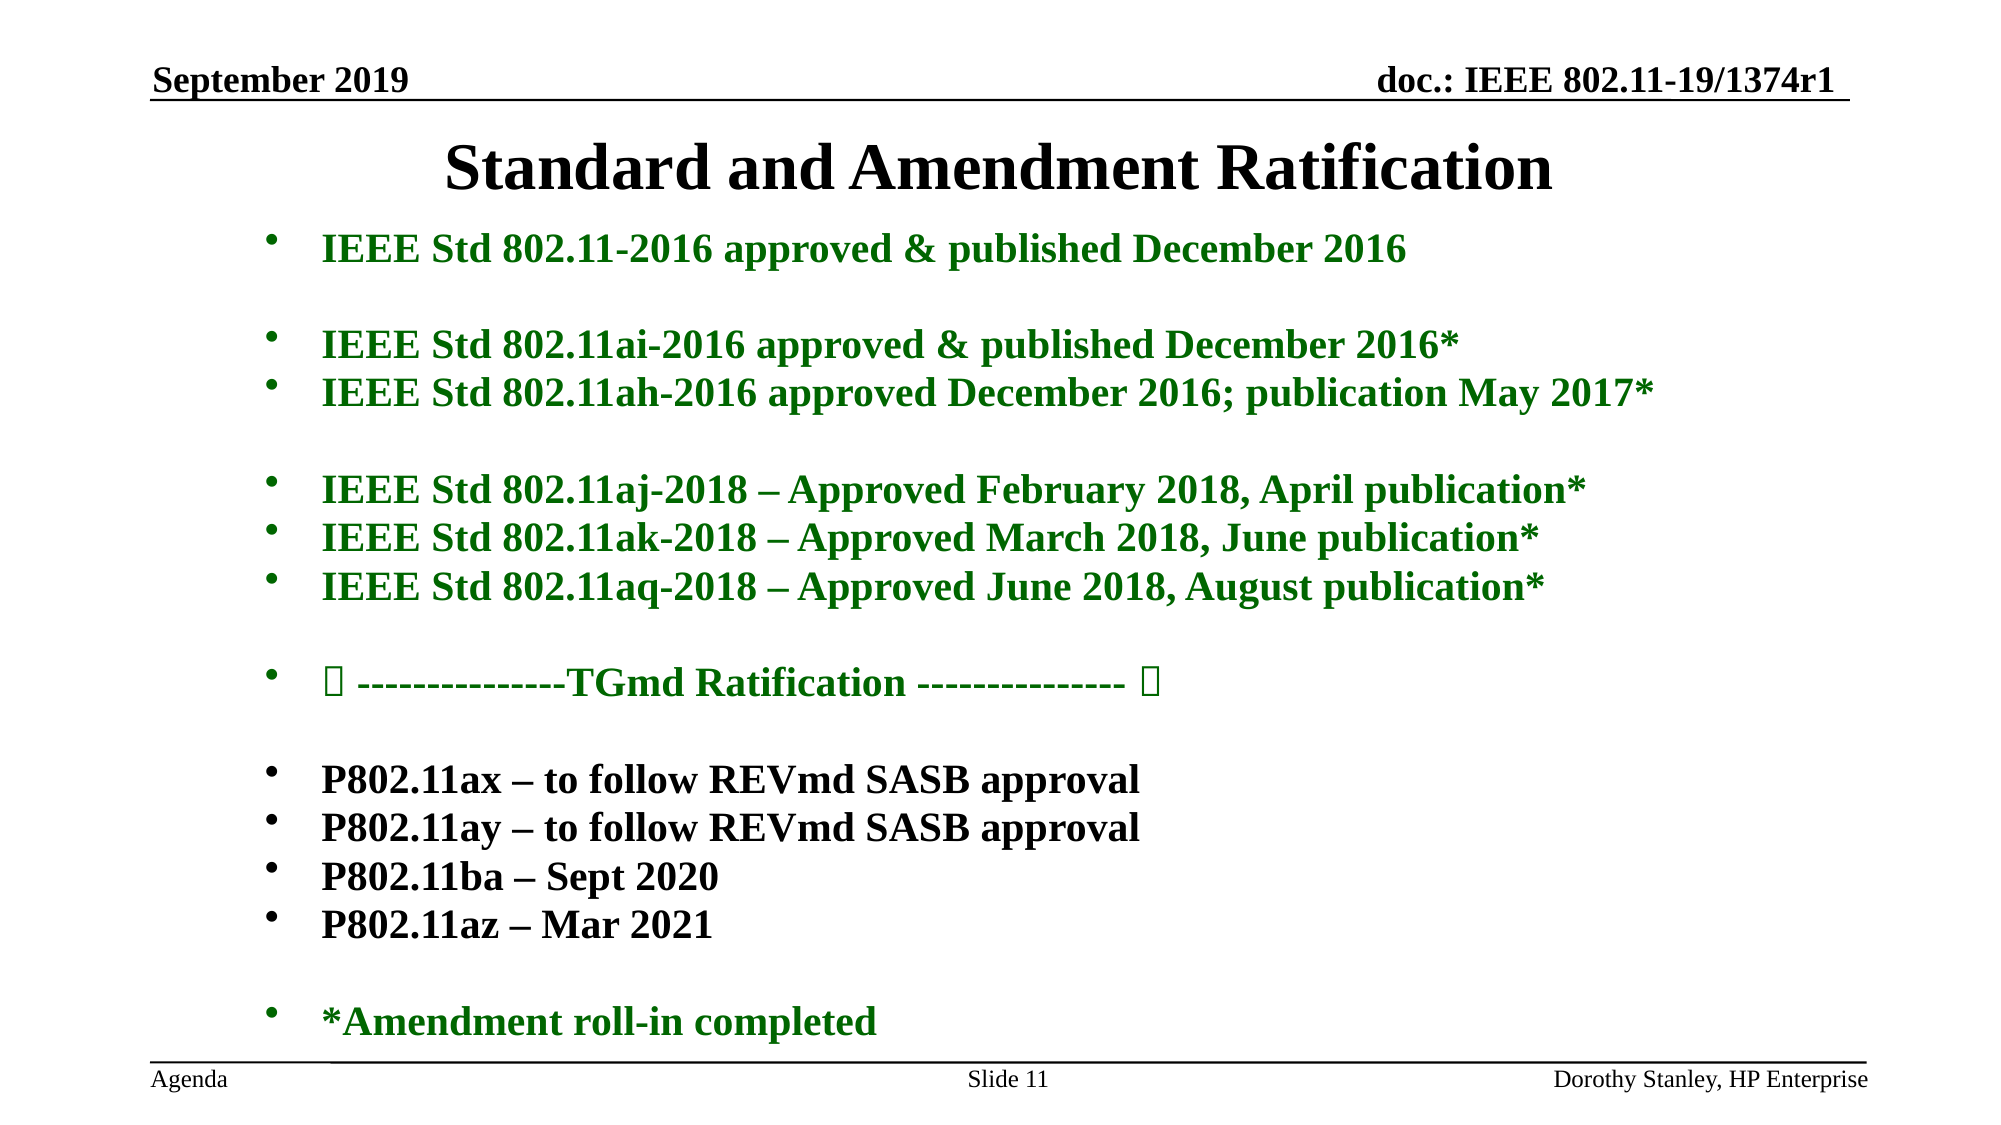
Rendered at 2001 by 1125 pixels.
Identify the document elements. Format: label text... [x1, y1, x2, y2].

list IEEE Std 802.11-2016 approved & published December 2016 IEEE Std 802.11ai-2016 approved & published December 2016* IEEE Std 802.11ah-2016 approved December 2016; publication May 2017* IEEE Std 802.11aj-2018 – Approved February 2018, April publication* IEEE Std 802.11ak-2018 – Approved March 2018, June publication* IEEE Std 802.11aq-2018 – Approved June 2018, August publication*  ---------------TGmd Ratification ---------------  P802.11ax – to follow REVmd SASB approval P802.11ay – to follow REVmd SASB approval P802.11ba – Sept 2020 P802.11az – Mar 2021 *Amendment roll-in completed [249, 222, 1800, 1078]
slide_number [152, 54, 567, 100]
title Standard and Amendment Ratification [362, 75, 1638, 222]
slide_number Slide 11 [966, 1078, 1051, 1093]
footer Dorothy Stanley, HP Enterprise [1549, 1062, 1869, 1093]
